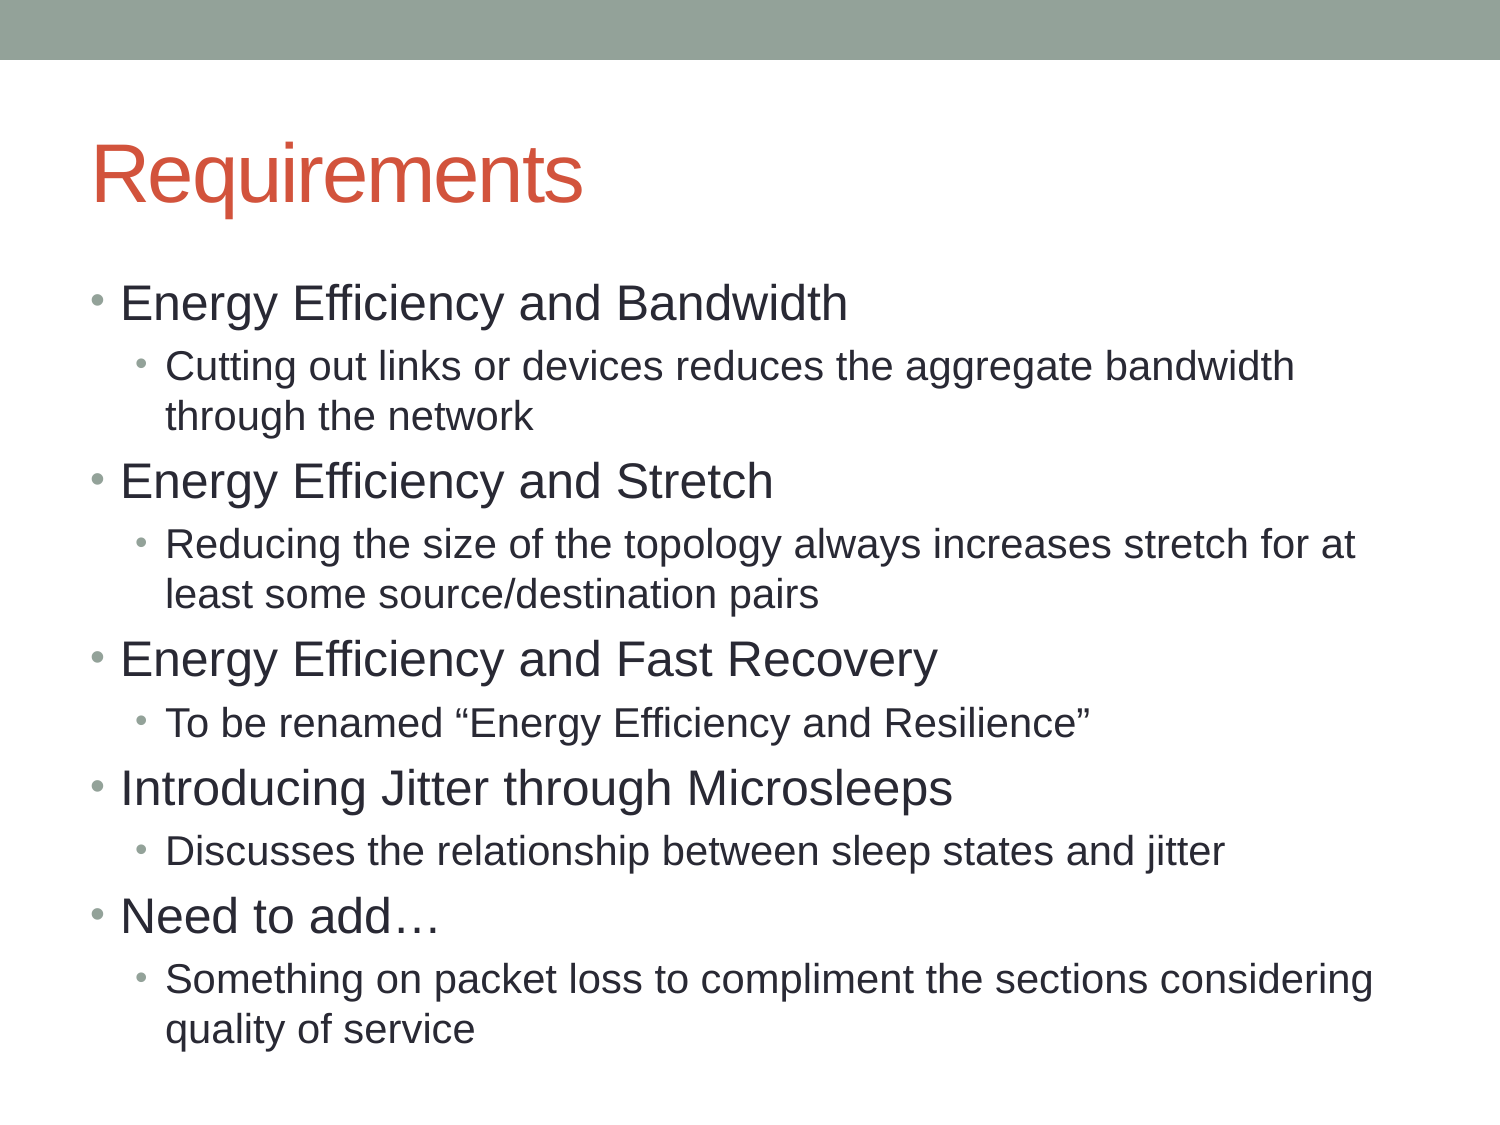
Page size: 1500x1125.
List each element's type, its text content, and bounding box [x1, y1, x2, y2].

list Energy Efficiency and Bandwidth Cutting out links or devices reduces the aggregate bandwidth through the network Energy Efficiency and Stretch Reducing the size of the topology always increases stretch for at least some source/destination pairs Energy Efficiency and Fast Recovery To be renamed “Energy Efficiency and Resilience” Introducing Jitter through Microsleeps Discusses the relationship between sleep states and jitter Need to add… Something on packet loss to compliment the sections considering quality of service [75, 262, 1425, 1063]
title Requirements [75, 87, 1425, 250]
